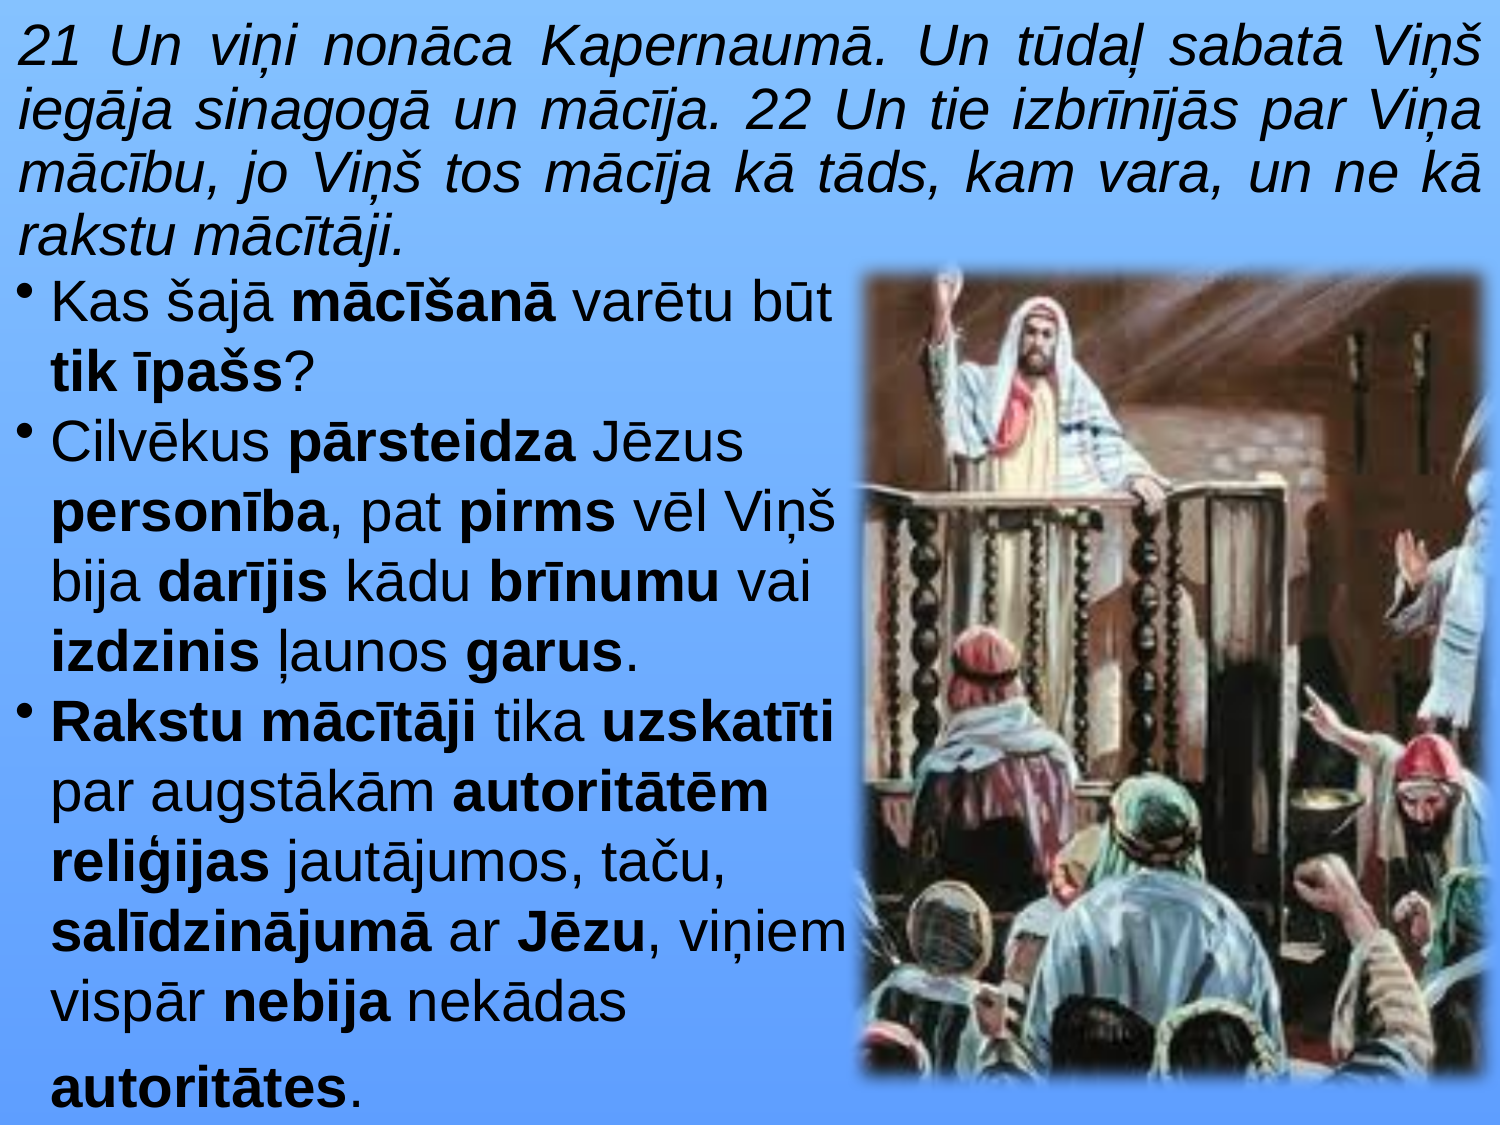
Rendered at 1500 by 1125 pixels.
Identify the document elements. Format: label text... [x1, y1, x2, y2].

list 21 Un viņi nonāca Kapernaumā. Un tūdaļ sabatā Viņš iegāja sinagogā un mācīja. 22 Un tie izbrīnījās par Viņa mācību, jo Viņš tos mācīja kā tāds, kam vara, un ne kā rakstu mācītāji. [0, 0, 1500, 178]
picture [845, 255, 1500, 1093]
text_box Kas šajā mācīšanā varētu būt tik īpašs? Cilvēkus pārsteidza Jēzus personība, pat pirms vēl Viņš bija darījis kādu brīnumu vai izdzinis ļaunos garus. Rakstu mācītāji tika uzskatīti par augstākām autoritātēm reliģijas jautājumos, taču, salīdzinājumā ar Jēzu, viņiem vispār nebija nekādas autoritātes. [0, 255, 916, 1125]
